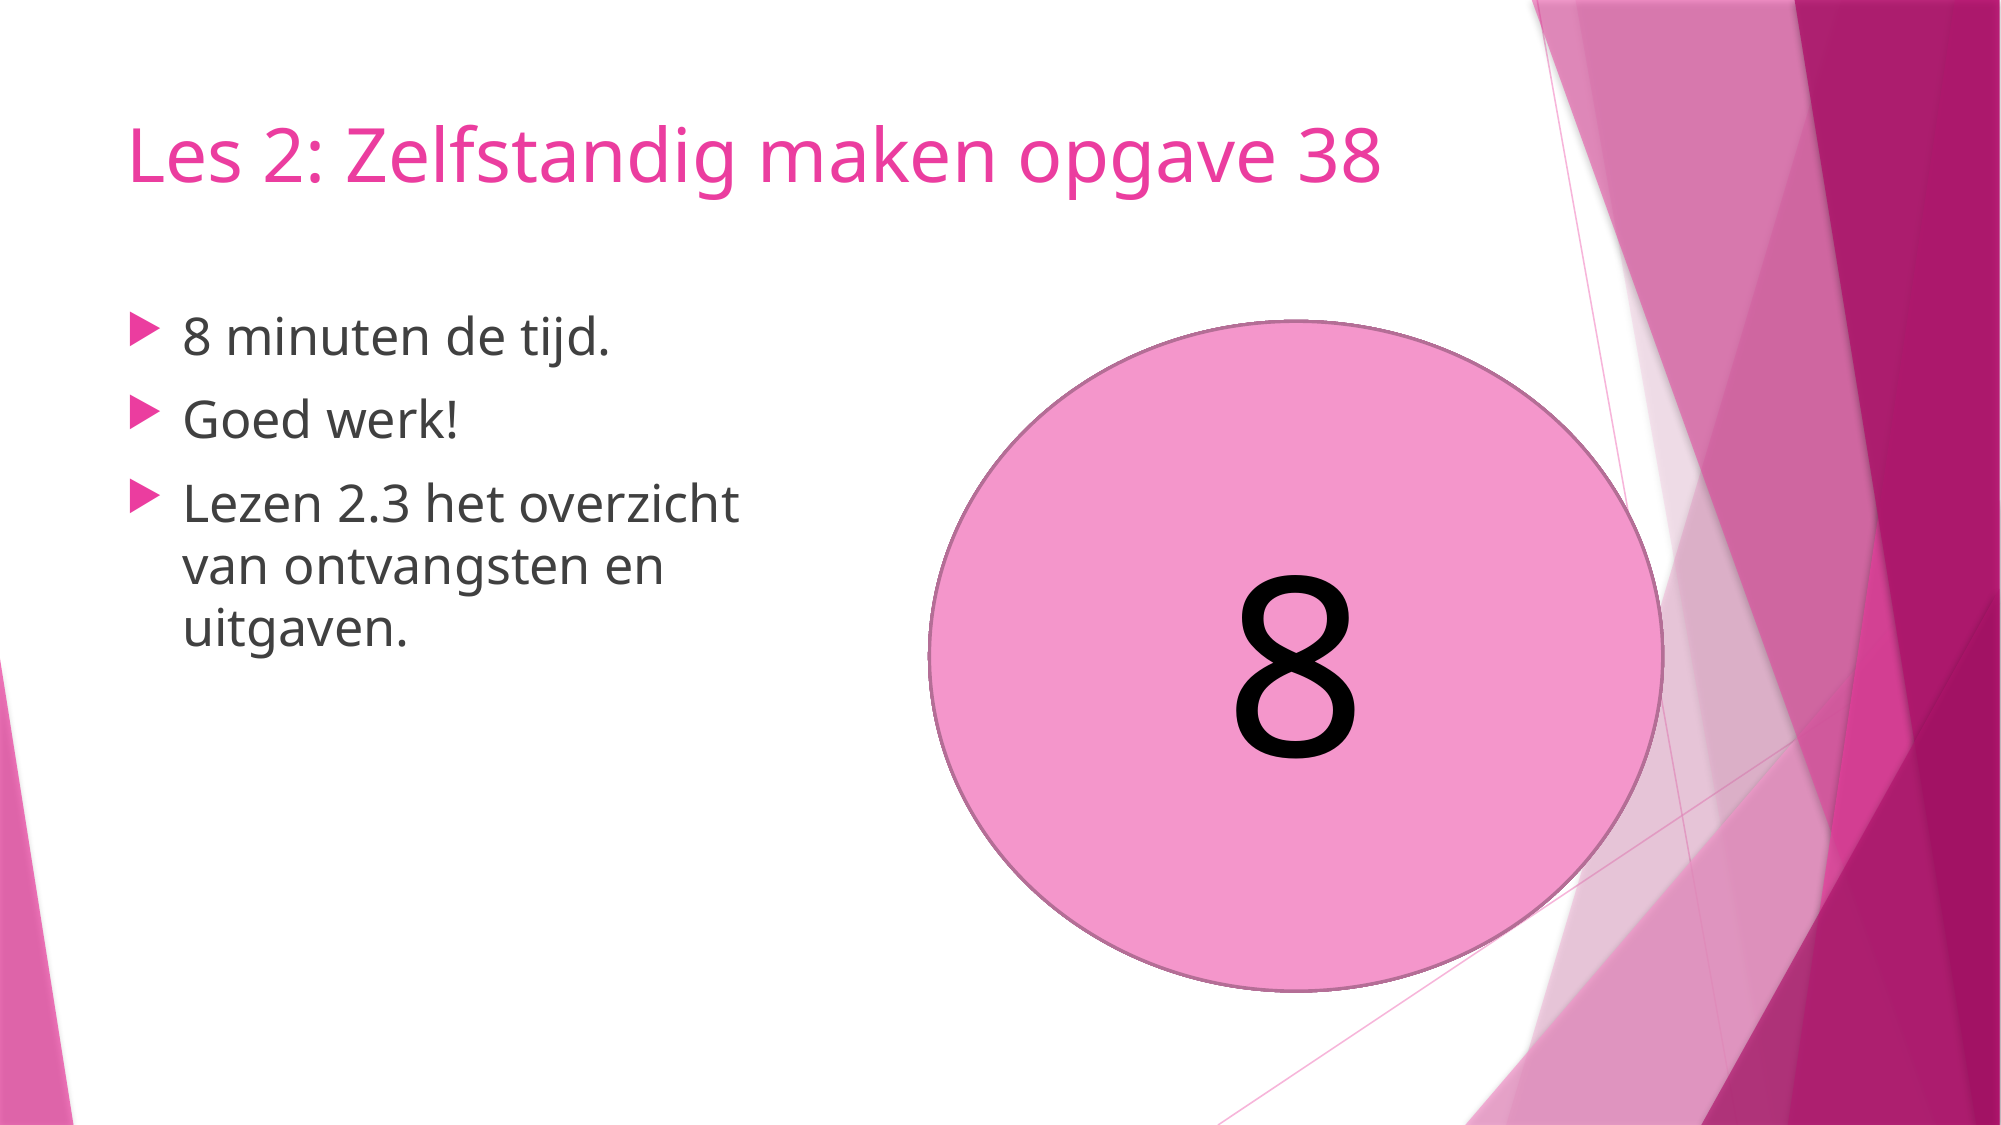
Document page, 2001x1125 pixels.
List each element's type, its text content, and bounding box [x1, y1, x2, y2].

title Les 2: Zelfstandig maken opgave 38 [111, 99, 1522, 317]
list 8 minuten de tijd. Goed werk! Lezen 2.3 het overzicht van ontvangsten en uitgaven. [111, 296, 831, 1098]
text_box 8 [927, 319, 1665, 993]
